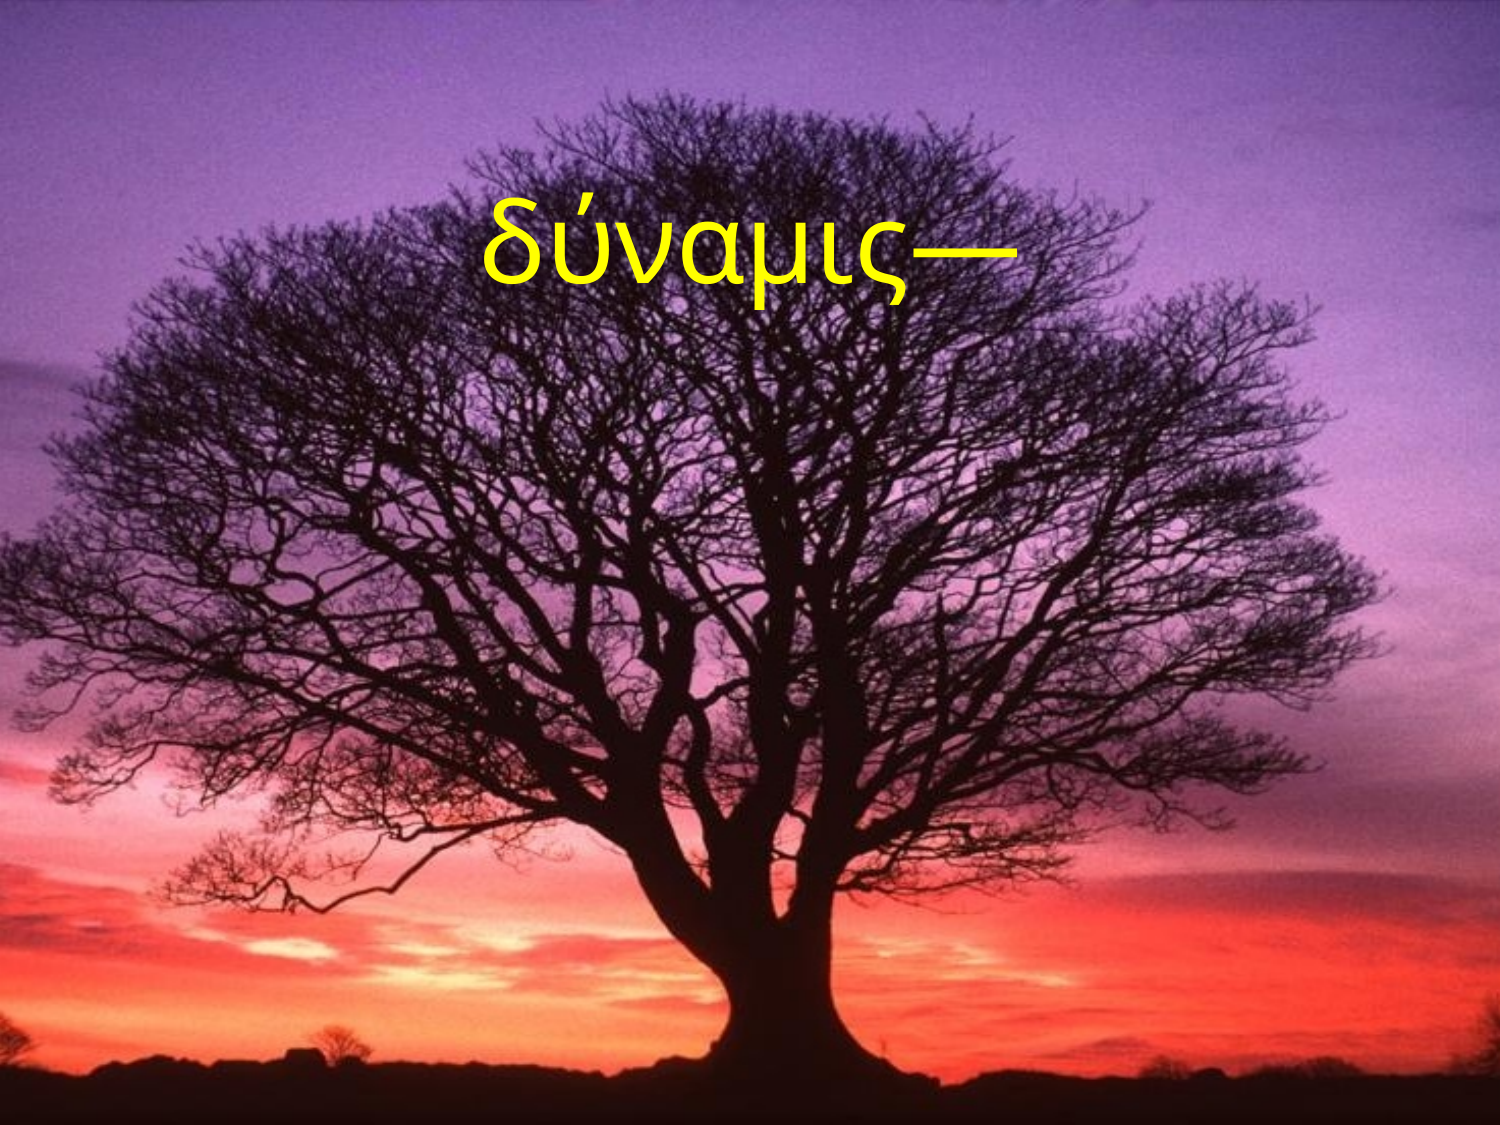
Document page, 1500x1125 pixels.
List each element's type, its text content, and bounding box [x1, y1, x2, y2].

text_box δύναμις— [374, 163, 1125, 314]
picture [0, 0, 1500, 1125]
